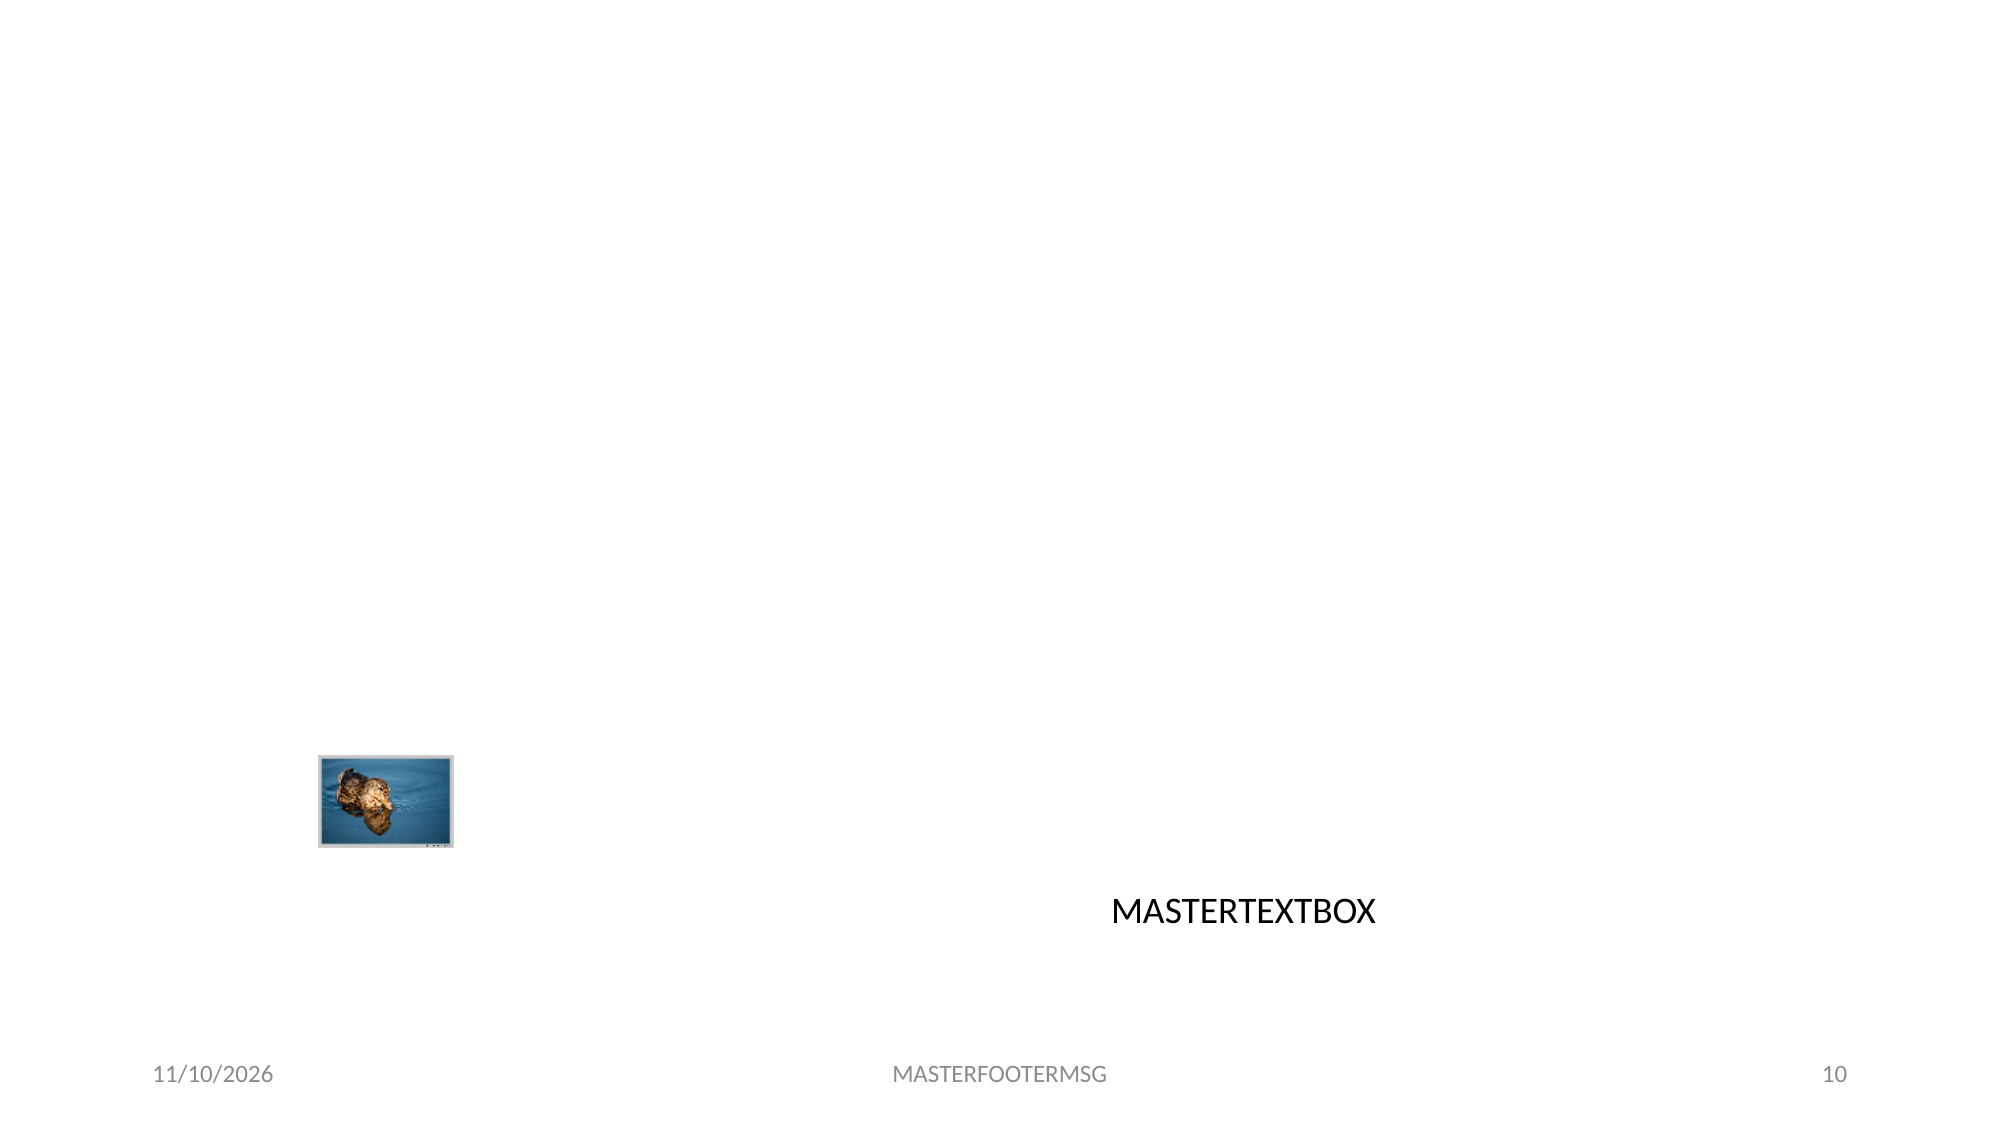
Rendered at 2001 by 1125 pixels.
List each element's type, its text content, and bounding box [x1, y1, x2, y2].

slide_number 10 [1412, 1042, 1863, 1103]
picture [318, 755, 454, 848]
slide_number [137, 1042, 588, 1103]
footer MASTERFOOTERMSG [662, 1042, 1338, 1103]
